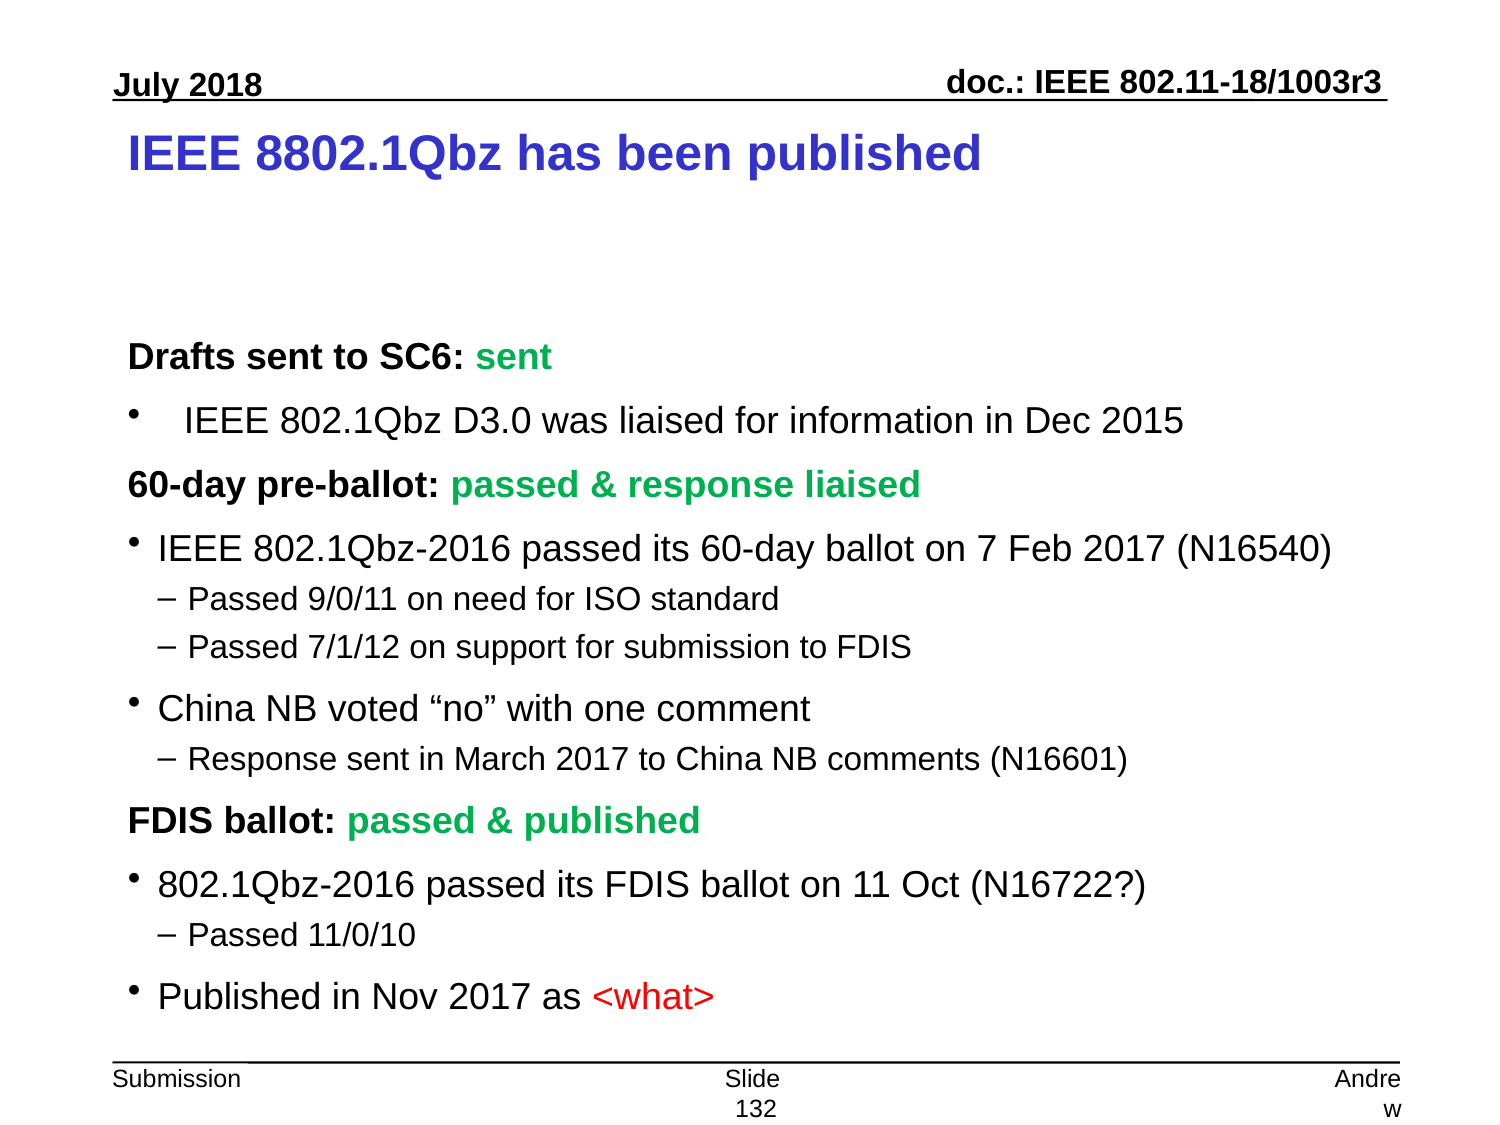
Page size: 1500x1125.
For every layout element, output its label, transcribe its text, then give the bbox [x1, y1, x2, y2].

title IEEE 8802.1Qbz has been published [112, 112, 1388, 288]
footer Andrew Myles, Cisco [1320, 1061, 1402, 1093]
list Drafts sent to SC6: sent IEEE 802.1Qbz D3.0 was liaised for information in Dec 2015 60-day pre-ballot: passed & response liaised IEEE 802.1Qbz-2016 passed its 60-day ballot on 7 Feb 2017 (N16540) Passed 9/0/11 on need for ISO standard Passed 7/1/12 on support for submission to FDIS China NB voted “no” with one comment Response sent in March 2017 to China NB comments (N16601) FDIS ballot: passed & published 802.1Qbz-2016 passed its FDIS ballot on 11 Oct (N16722?) Passed 11/0/10 Published in Nov 2017 as <what> [112, 324, 1388, 1000]
slide_number Slide 132 [709, 1061, 803, 1093]
